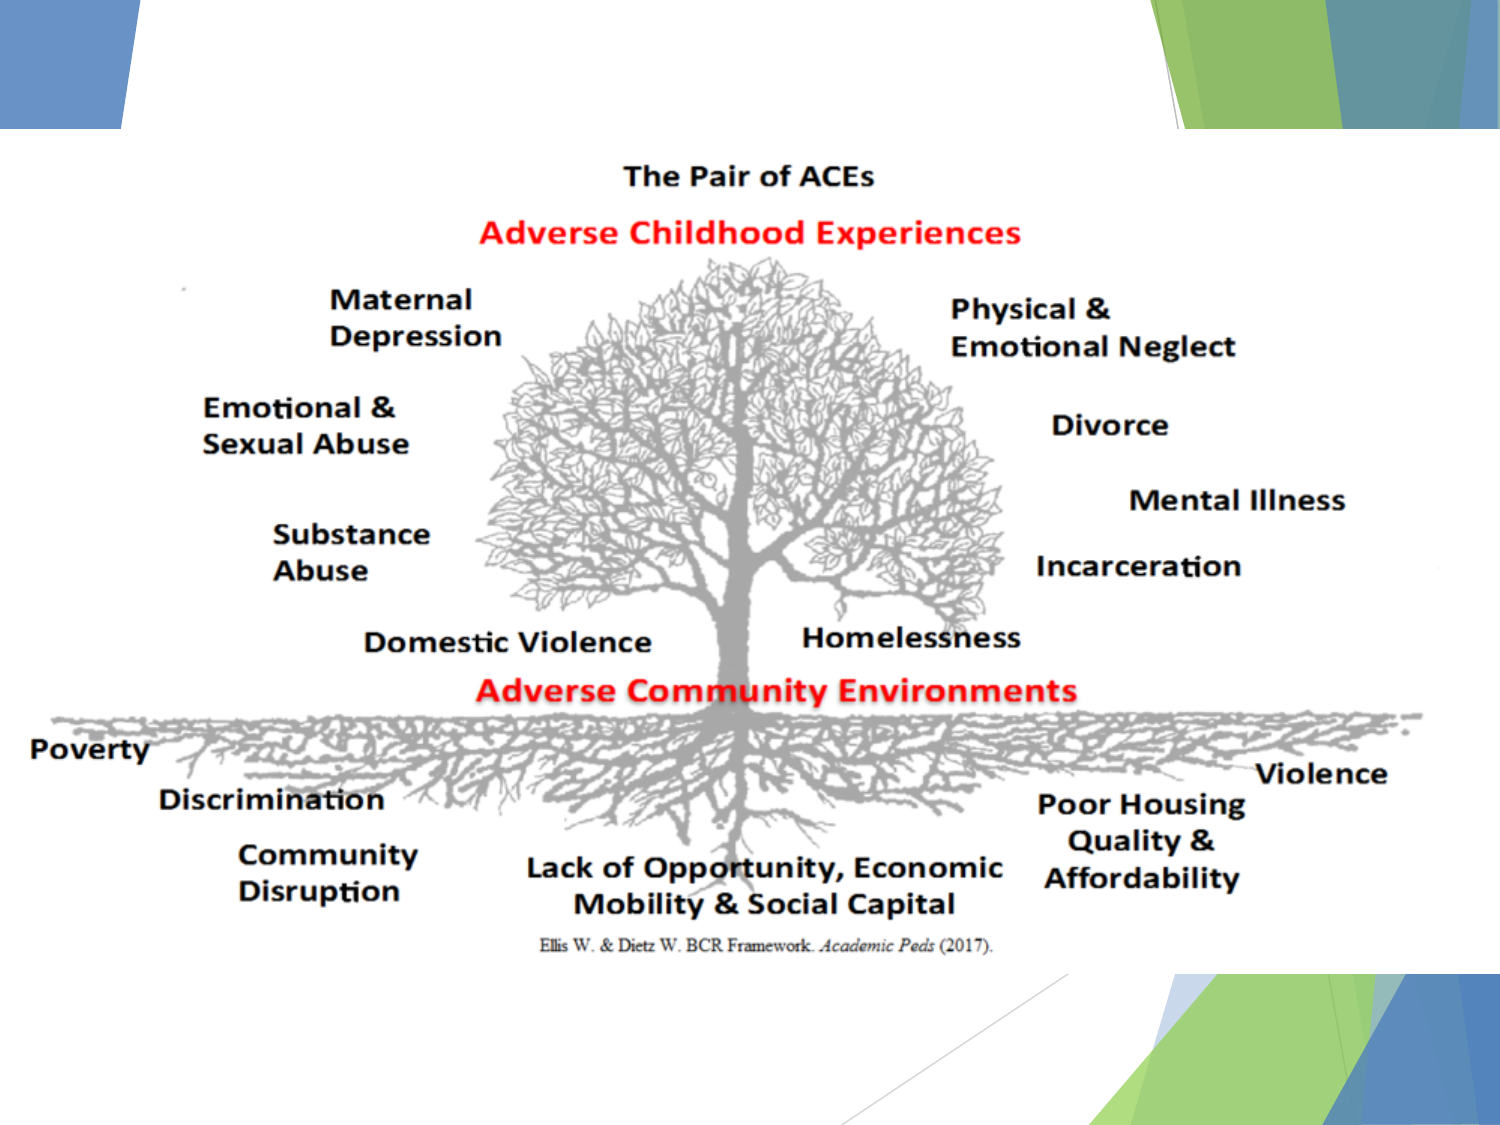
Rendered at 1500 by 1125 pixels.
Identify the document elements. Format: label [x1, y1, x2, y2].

picture [0, 129, 1500, 974]
